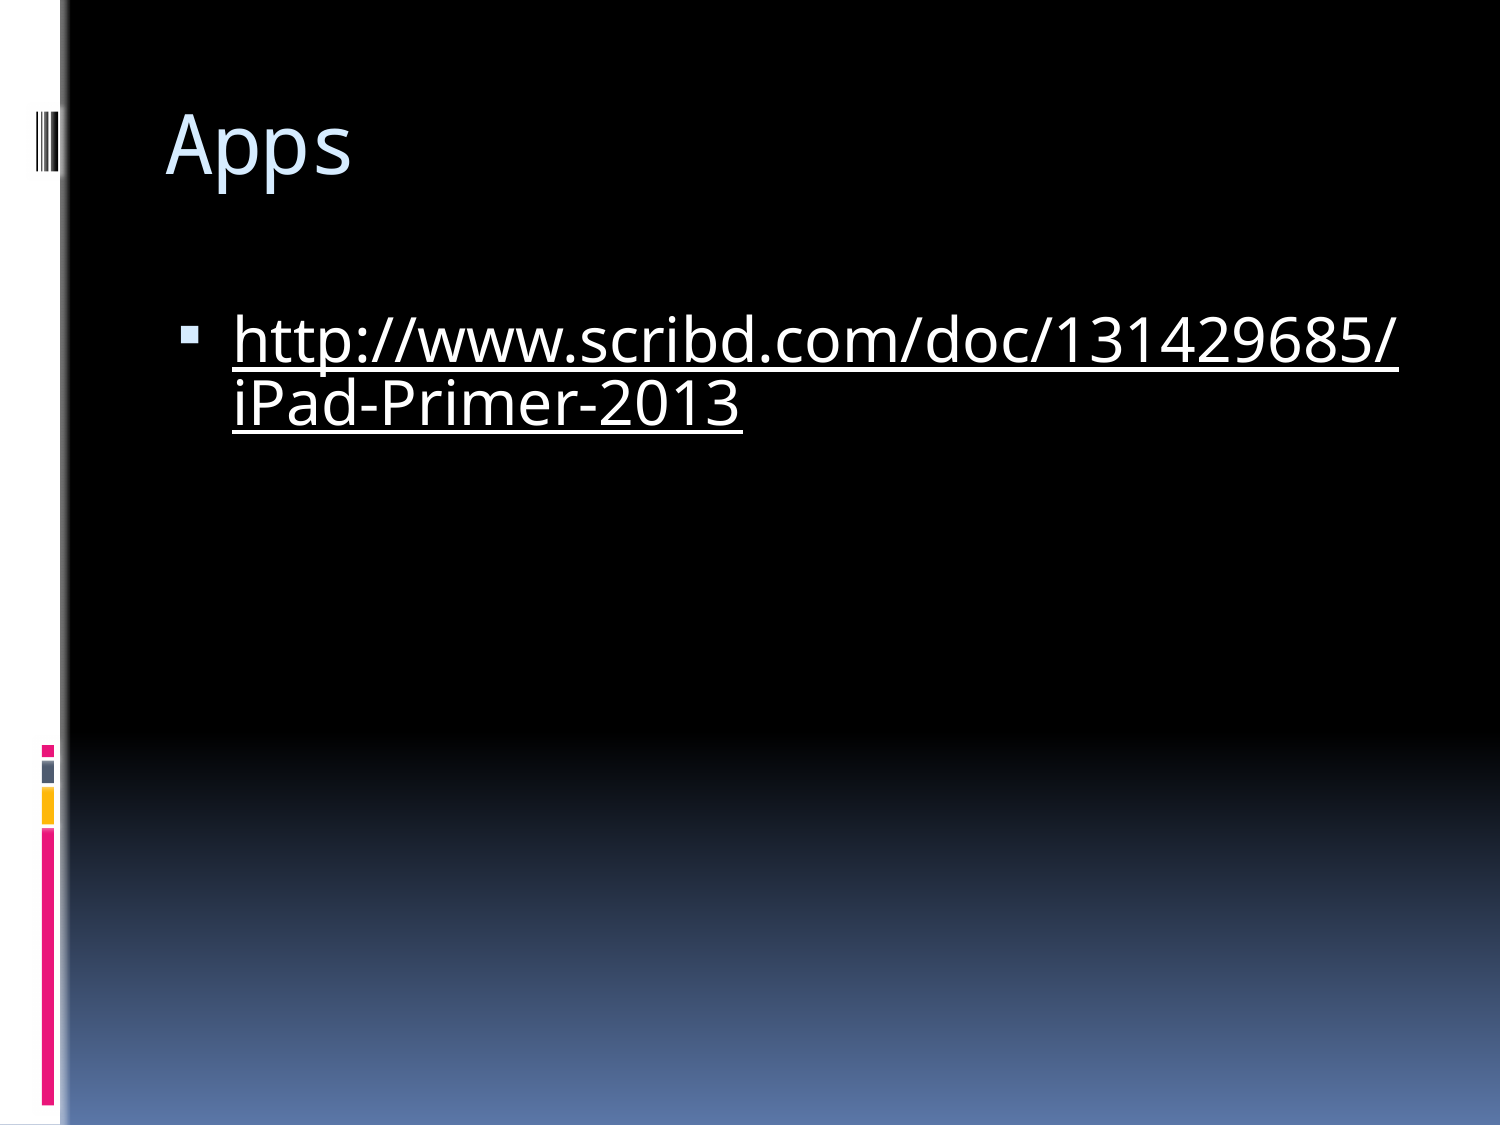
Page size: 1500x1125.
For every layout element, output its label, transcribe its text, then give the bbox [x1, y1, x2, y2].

title Apps [150, 83, 1425, 234]
list http://www.scribd.com/doc/131429685/iPad-Primer-2013 [150, 292, 1425, 1043]
